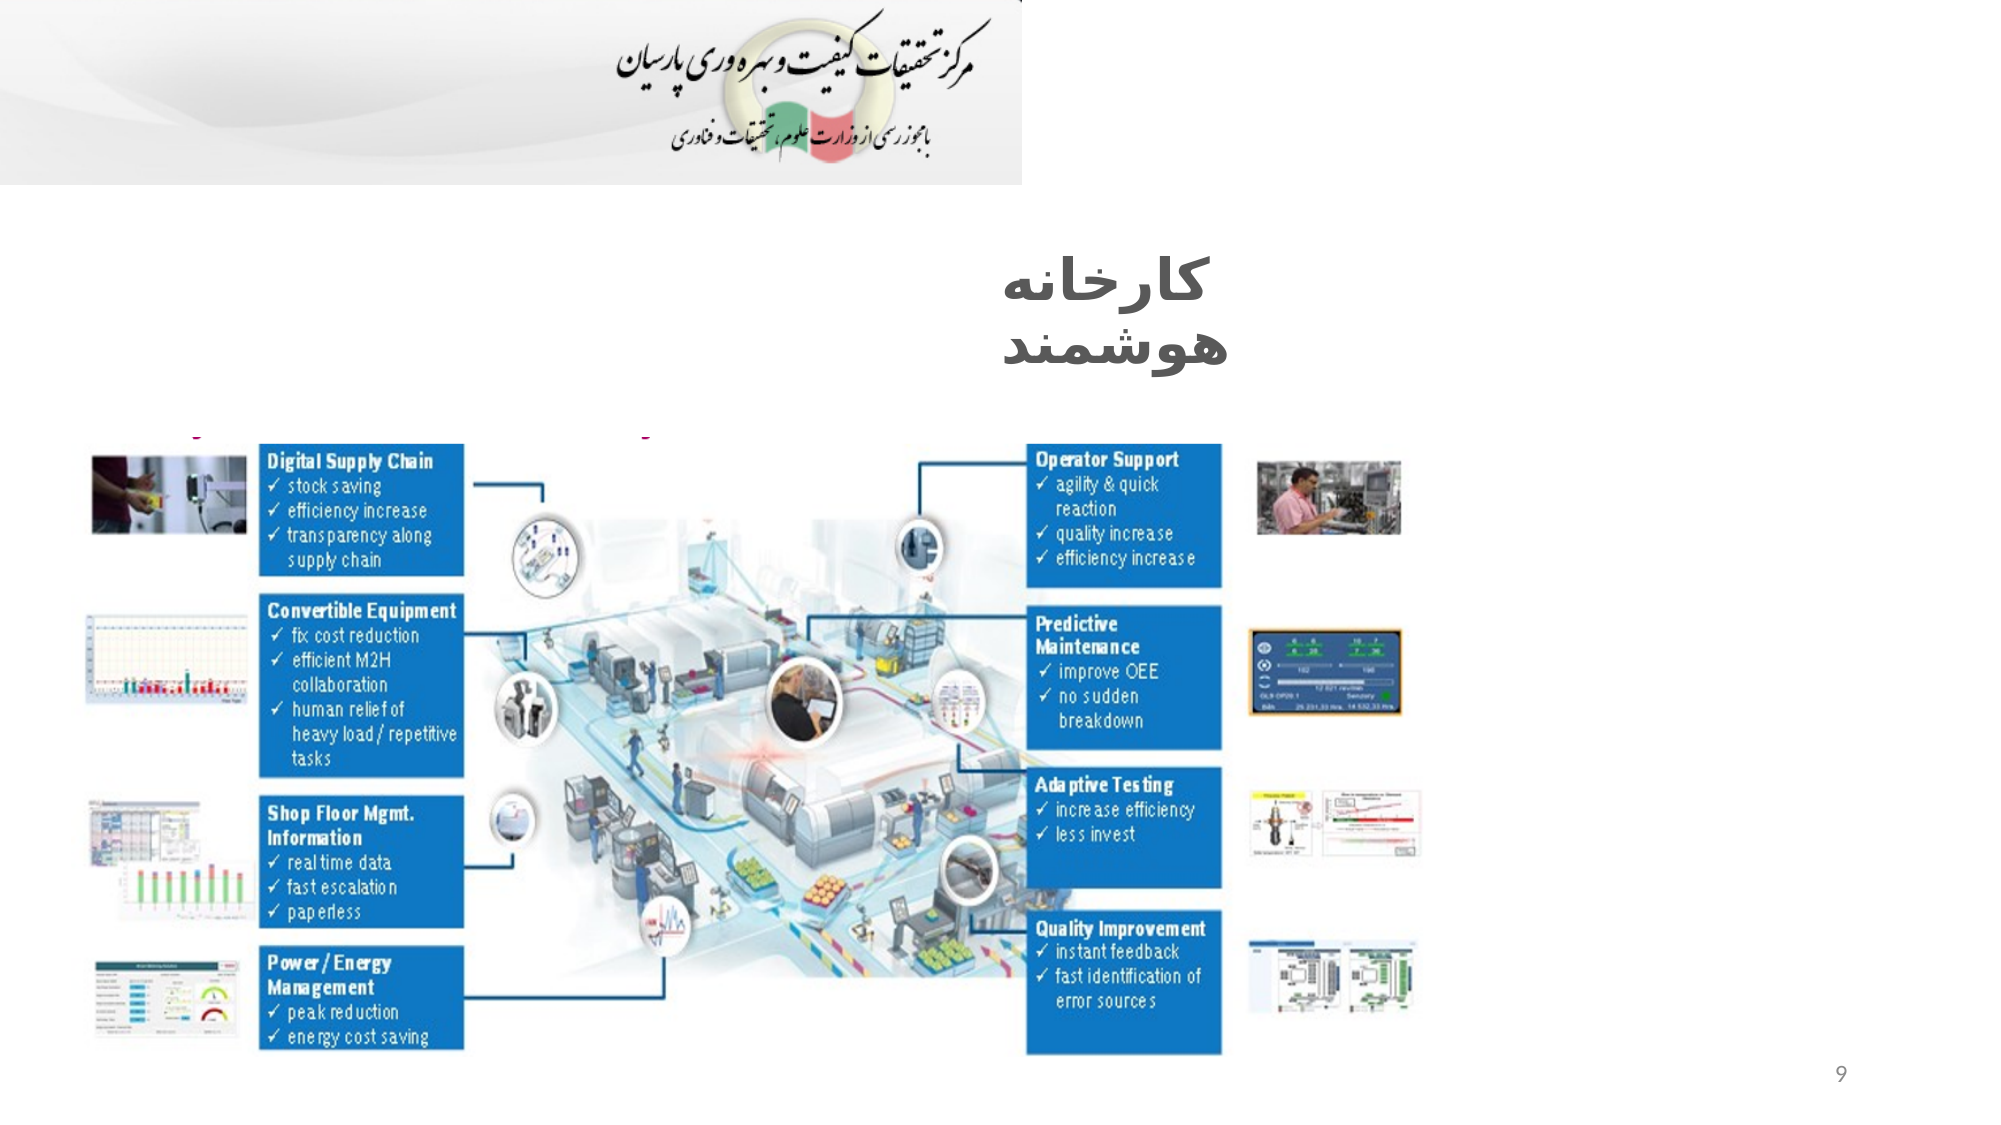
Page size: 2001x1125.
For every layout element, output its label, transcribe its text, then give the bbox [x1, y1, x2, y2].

picture [0, 0, 1022, 185]
title کارخانه هوشمند [986, 242, 1408, 384]
picture [62, 437, 1483, 1057]
slide_number 9 [1412, 1042, 1863, 1103]
